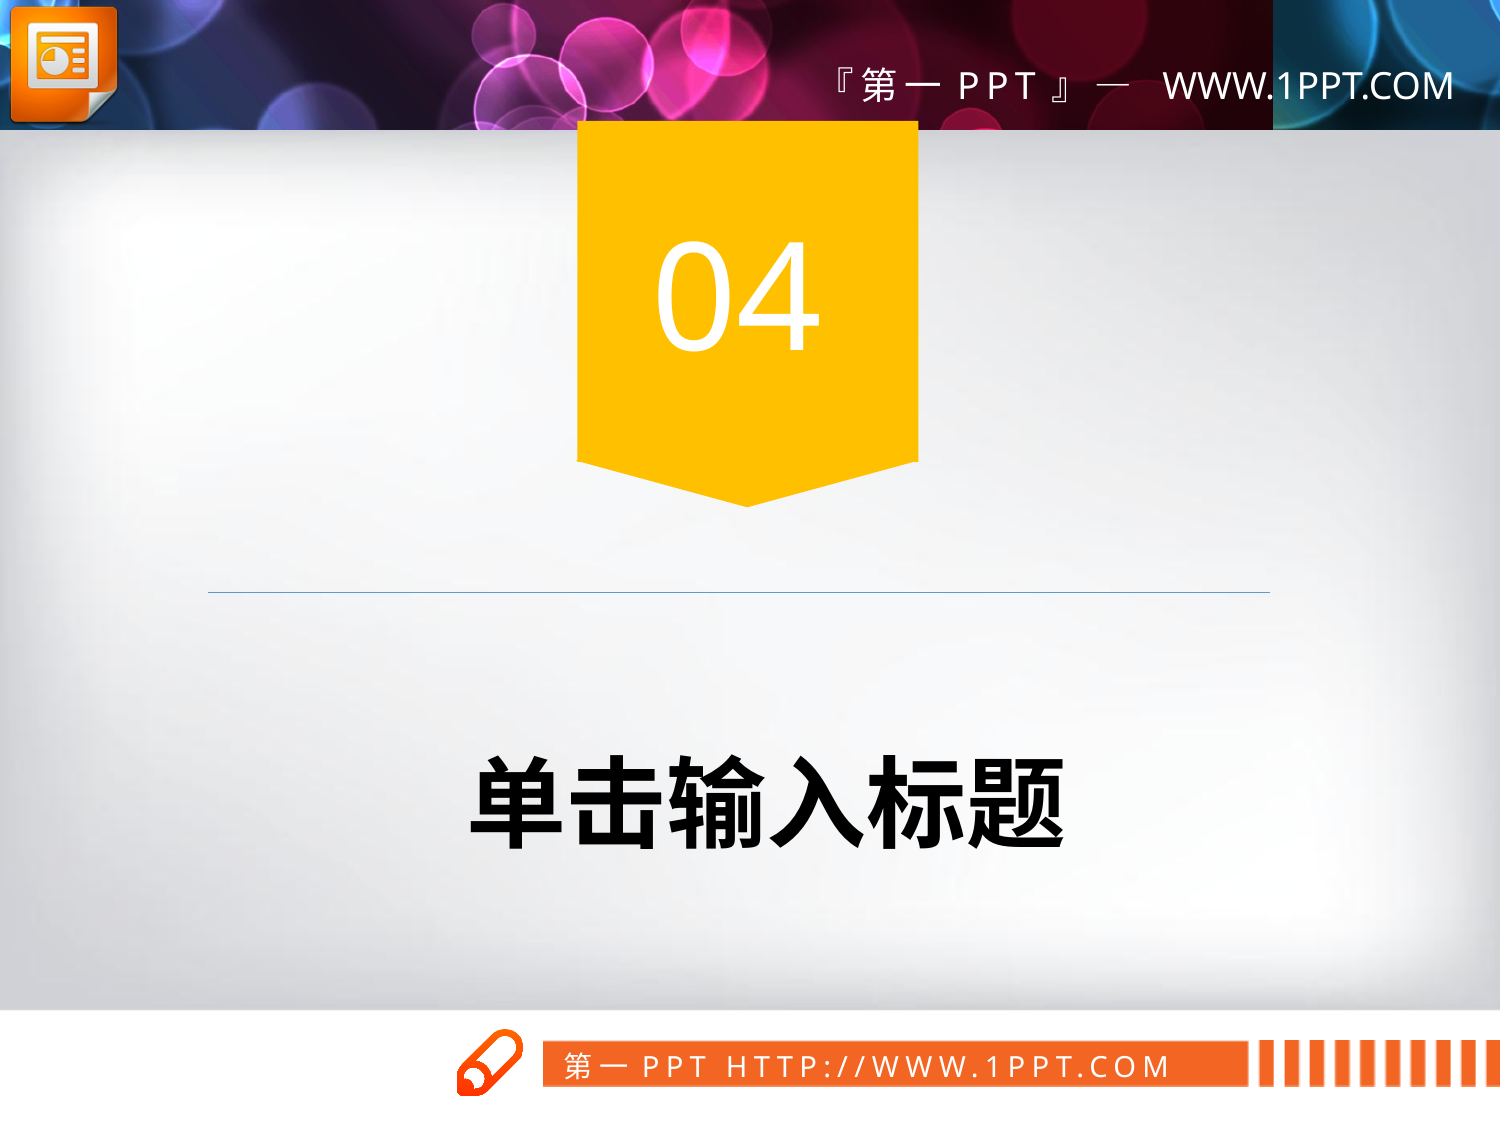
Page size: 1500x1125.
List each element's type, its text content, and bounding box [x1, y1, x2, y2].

text_box 单击输入标题 [451, 733, 1082, 868]
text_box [574, 120, 920, 508]
picture [0, 0, 1500, 1012]
picture [543, 1040, 1500, 1087]
